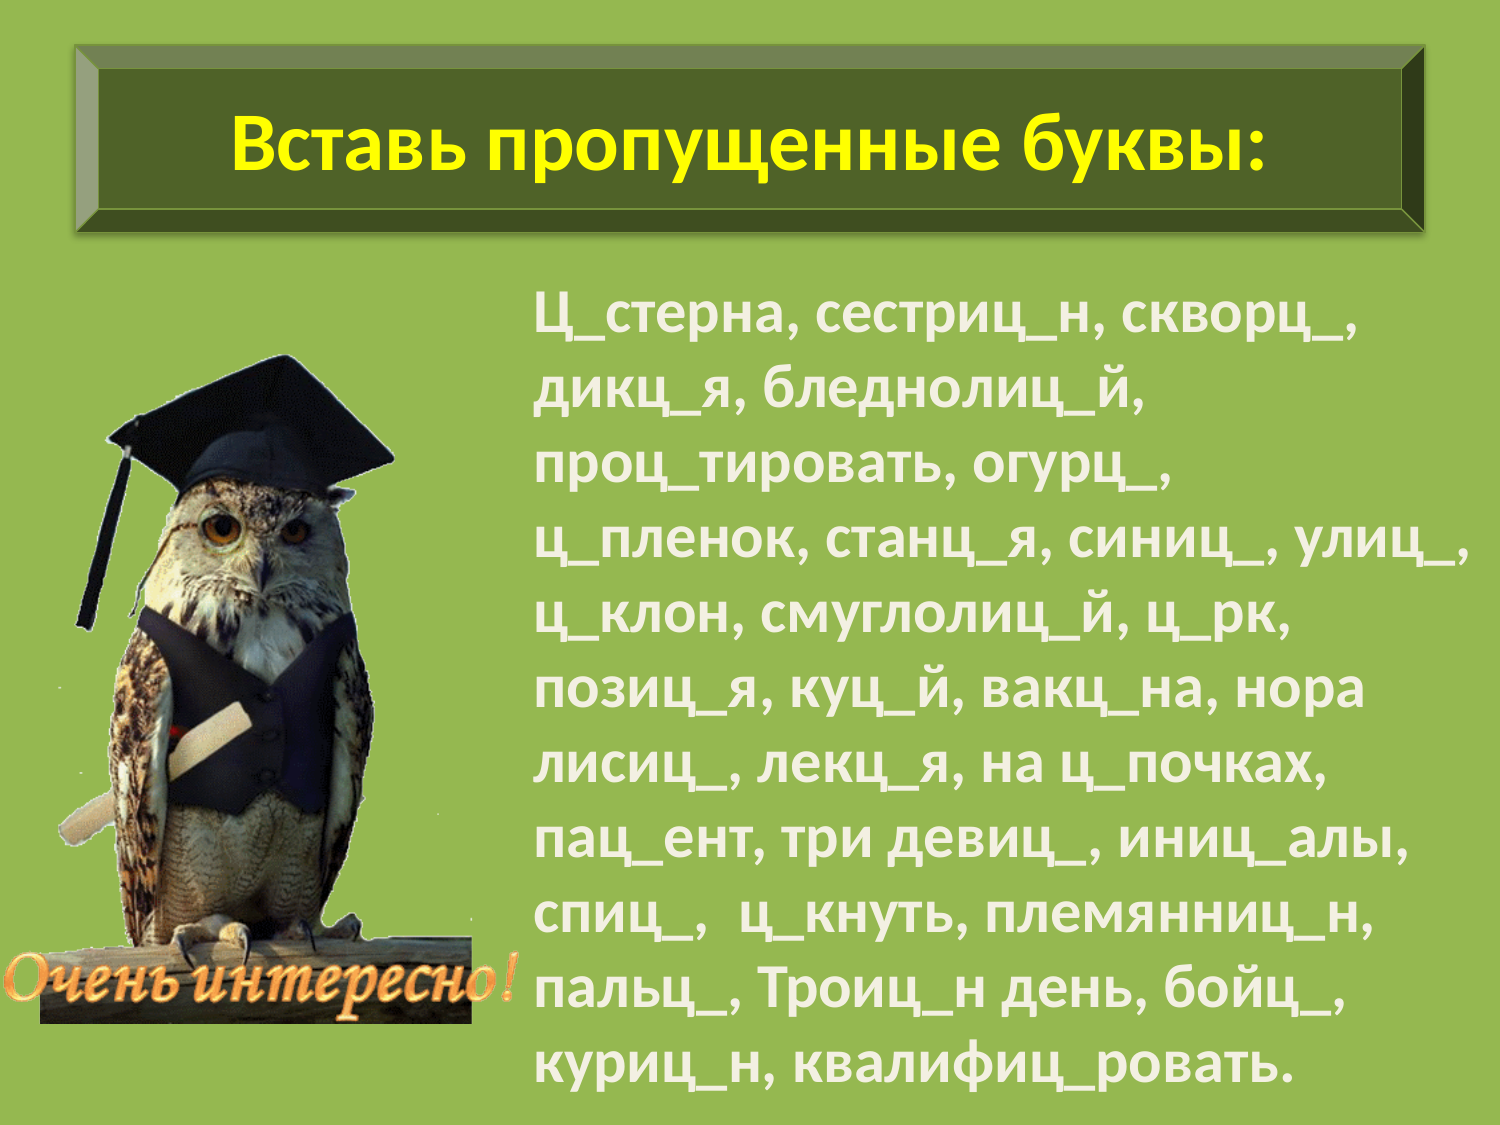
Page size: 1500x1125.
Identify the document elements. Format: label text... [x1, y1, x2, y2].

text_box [737, 612, 1451, 788]
text_box Ц_стерна, сестриц_н, скворц_, дикц_я, бледнолиц_й, проц_тировать, огурц_, ц_пленок, станц_я, синиц_, улиц_, ц_клон, смуглолиц_й, ц_рк, позиц_я, куц_й, вакц_на, нора лисиц_, лекц_я, на ц_почках, пац_ент, три девиц_, иниц_алы, спиц_, ц_кнуть, племянниц_н, пальц_, Троиц_н день, бойц_, куриц_н, квалифиц_ровать. [518, 262, 1490, 1102]
picture [0, 349, 524, 1025]
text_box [74, 44, 1426, 233]
